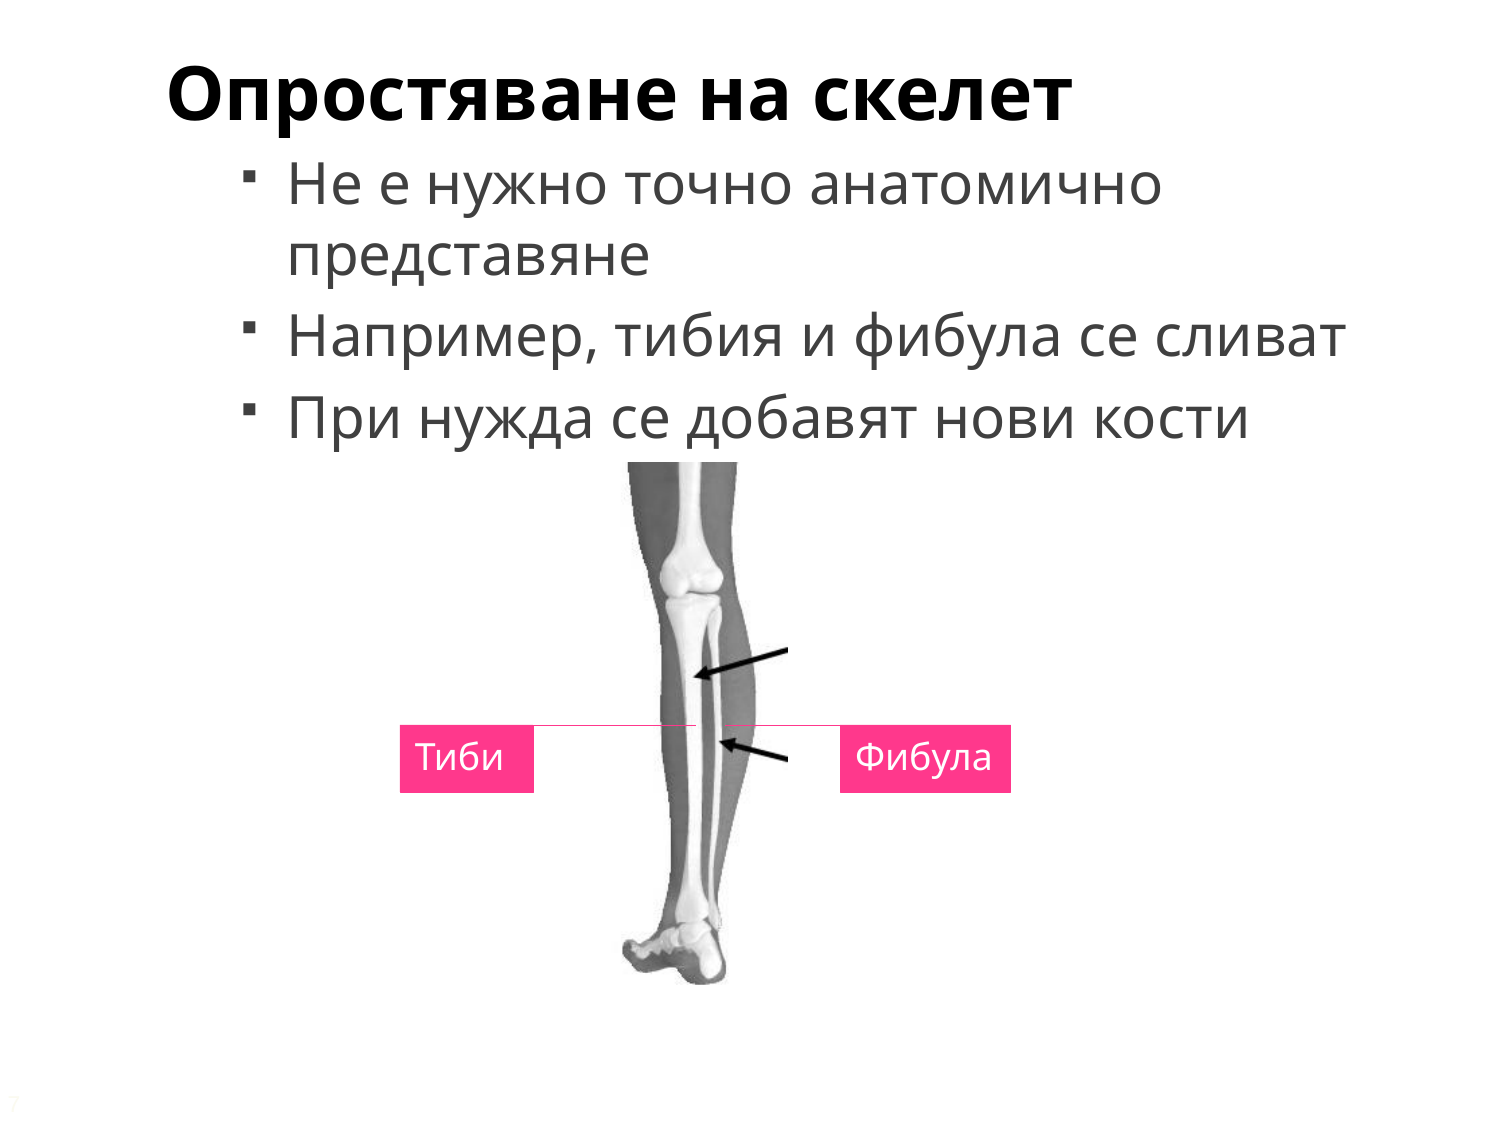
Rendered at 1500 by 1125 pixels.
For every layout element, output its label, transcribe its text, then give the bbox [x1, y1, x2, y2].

list Опростяване на скелет Не е нужно точно анатомично представяне Например, тибия и фибула се сливат При нужда се добавят нови кости [150, 37, 1488, 1113]
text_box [724, 724, 1011, 793]
picture [589, 462, 788, 1018]
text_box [399, 724, 697, 793]
